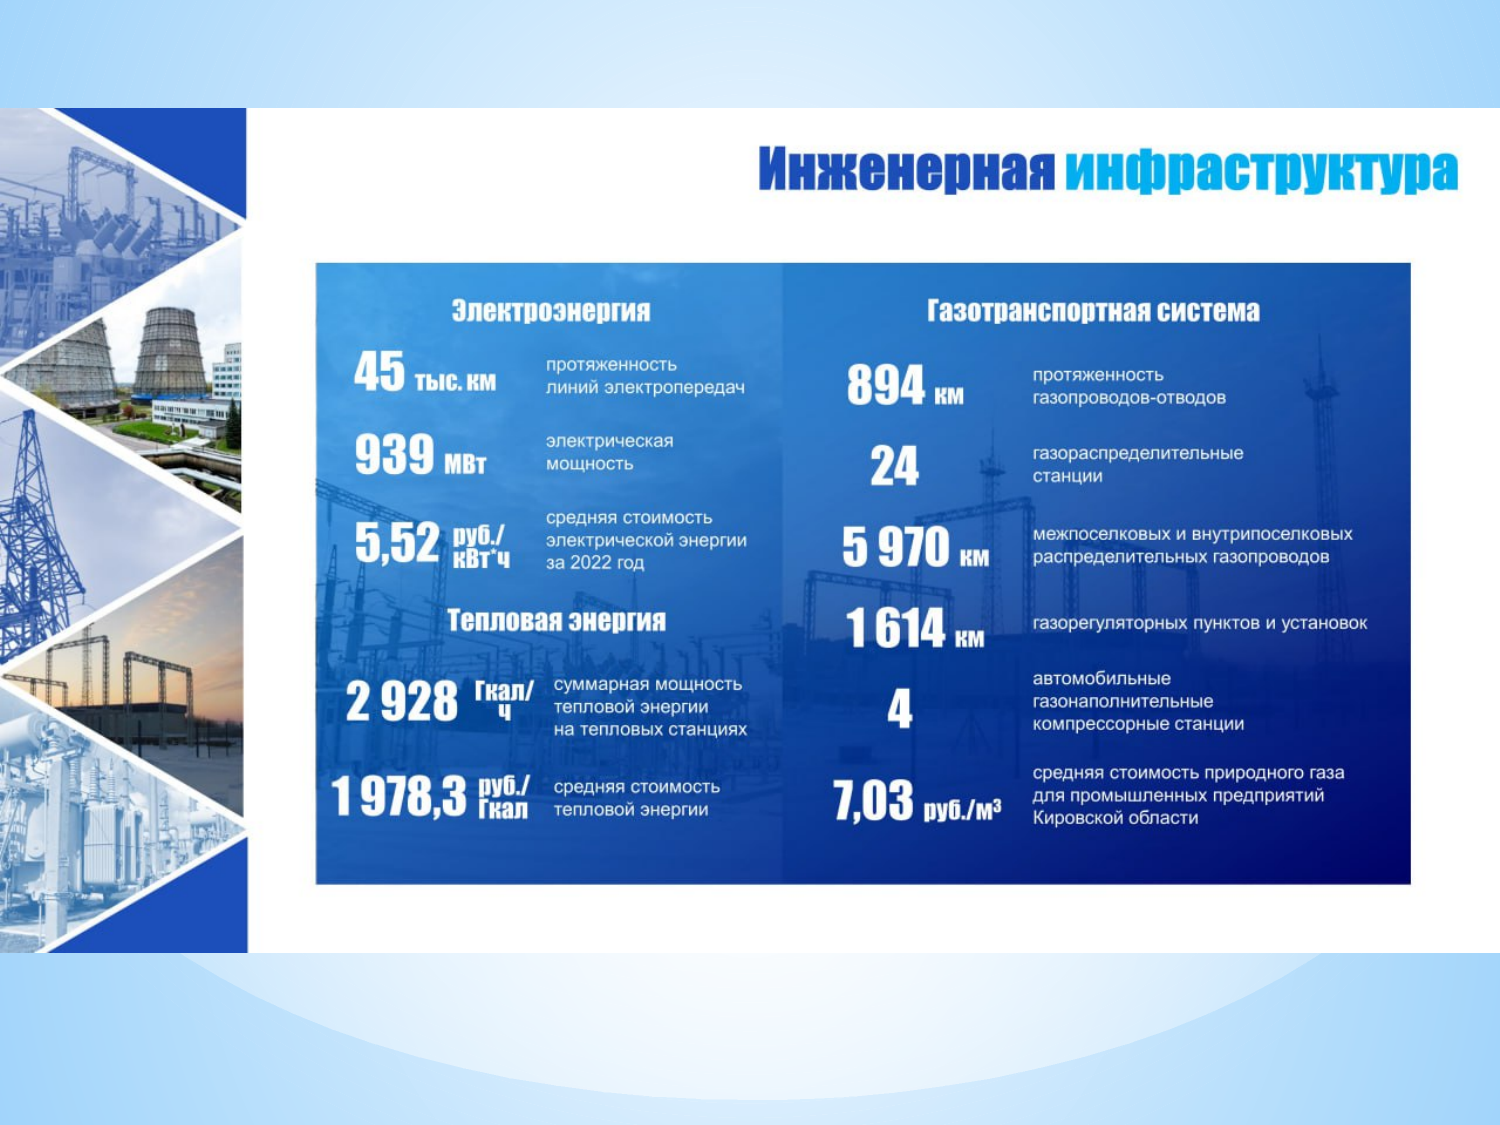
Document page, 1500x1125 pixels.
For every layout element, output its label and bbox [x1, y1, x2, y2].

picture [0, 108, 1500, 953]
